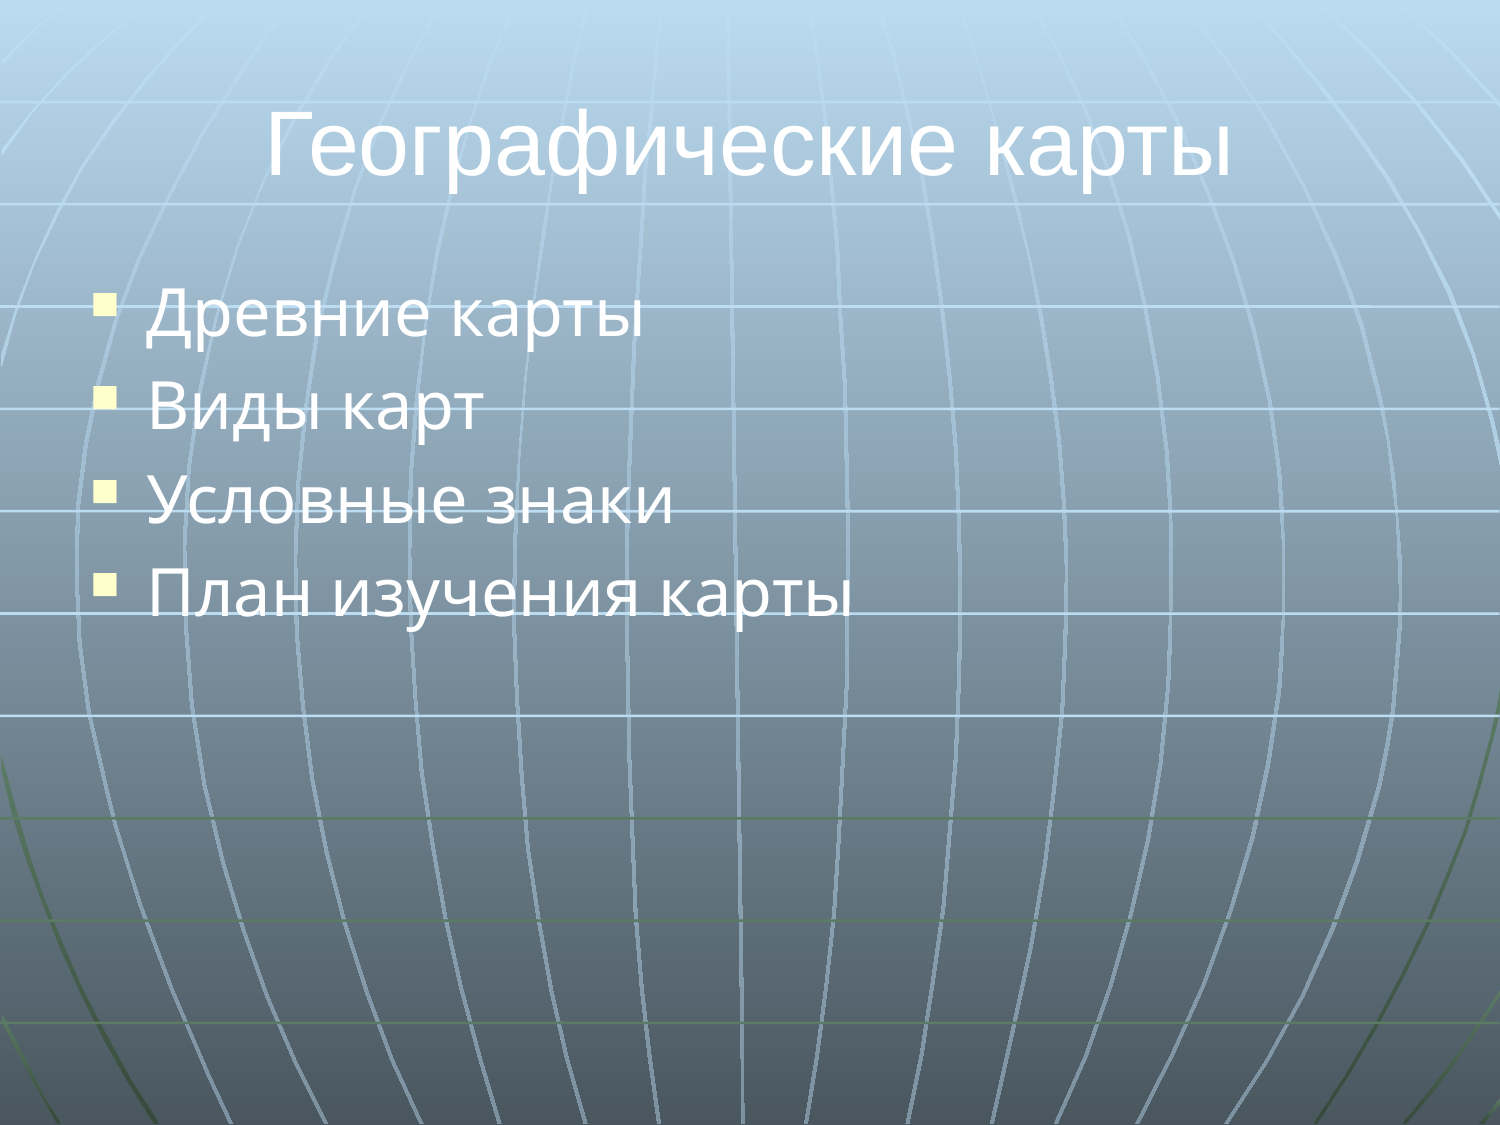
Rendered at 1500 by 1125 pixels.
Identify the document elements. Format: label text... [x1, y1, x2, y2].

title Географические карты [74, 45, 1426, 233]
list Древние карты Виды карт Условные знаки План изучения карты [74, 262, 1426, 1006]
